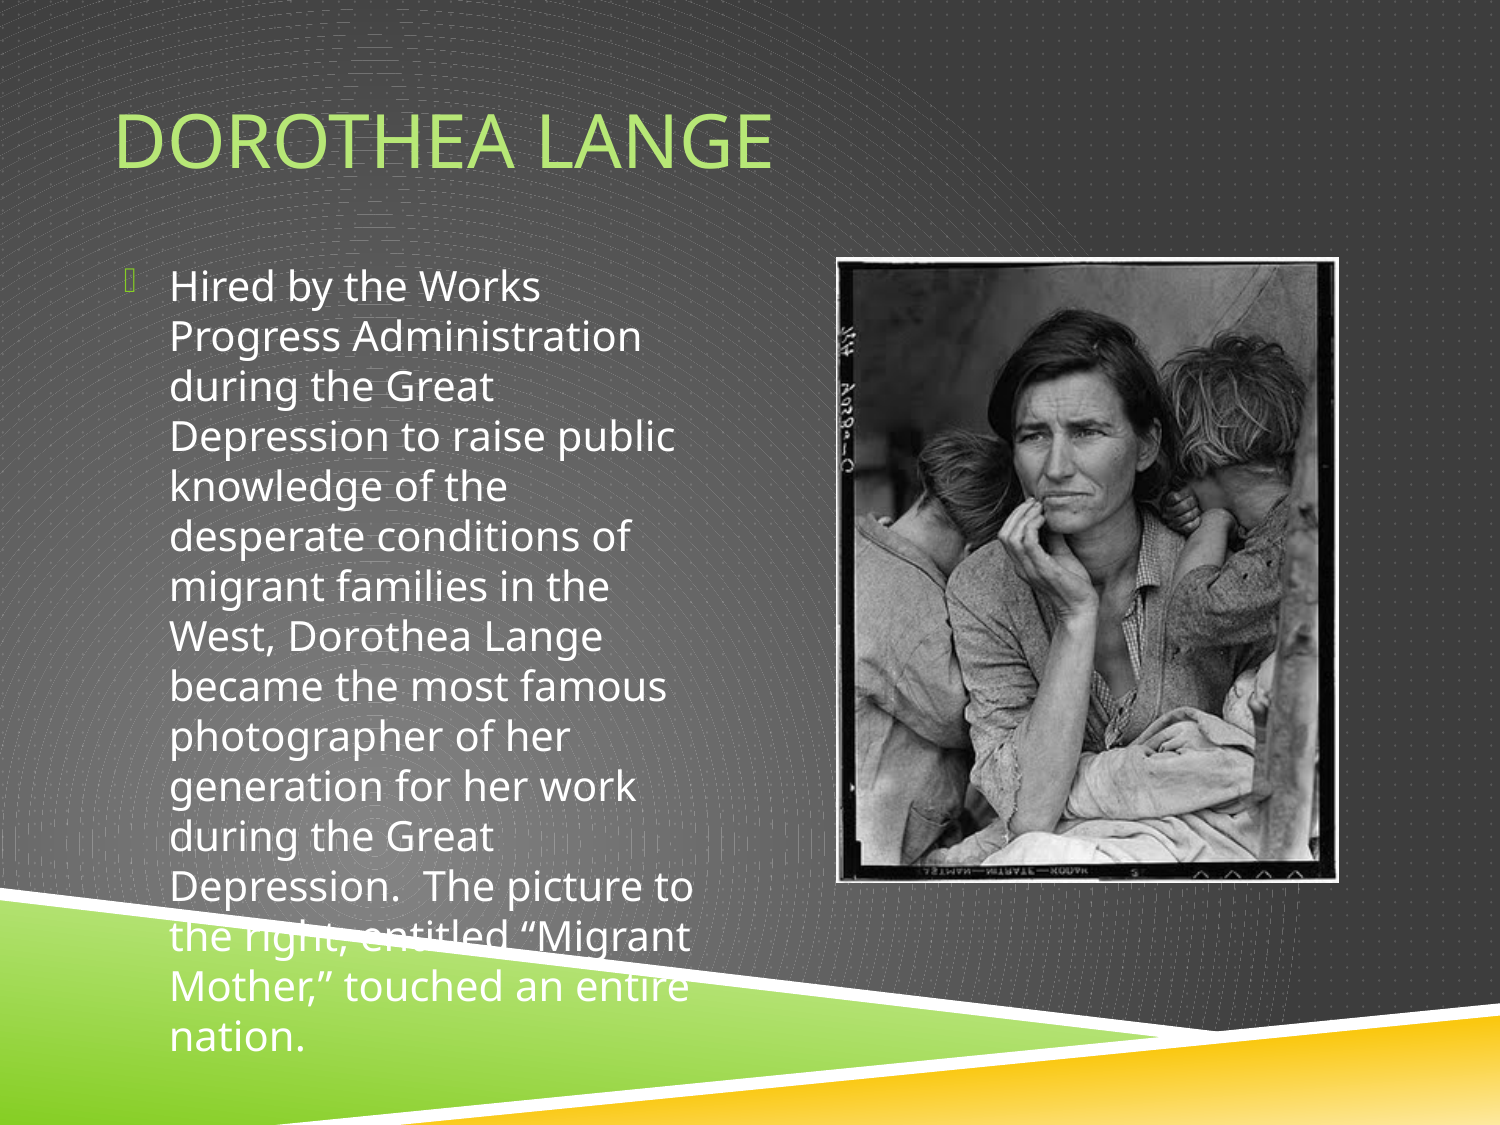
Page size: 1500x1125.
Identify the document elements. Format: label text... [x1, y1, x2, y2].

title Dorothea Lange [112, 45, 1388, 233]
list Hired by the Works Progress Administration during the Great Depression to raise public knowledge of the desperate conditions of migrant families in the West, Dorothea Lange became the most famous photographer of her generation for her work during the Great Depression. The picture to the right, entitled “Migrant Mother,” touched an entire nation. [112, 251, 713, 888]
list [836, 257, 1339, 883]
